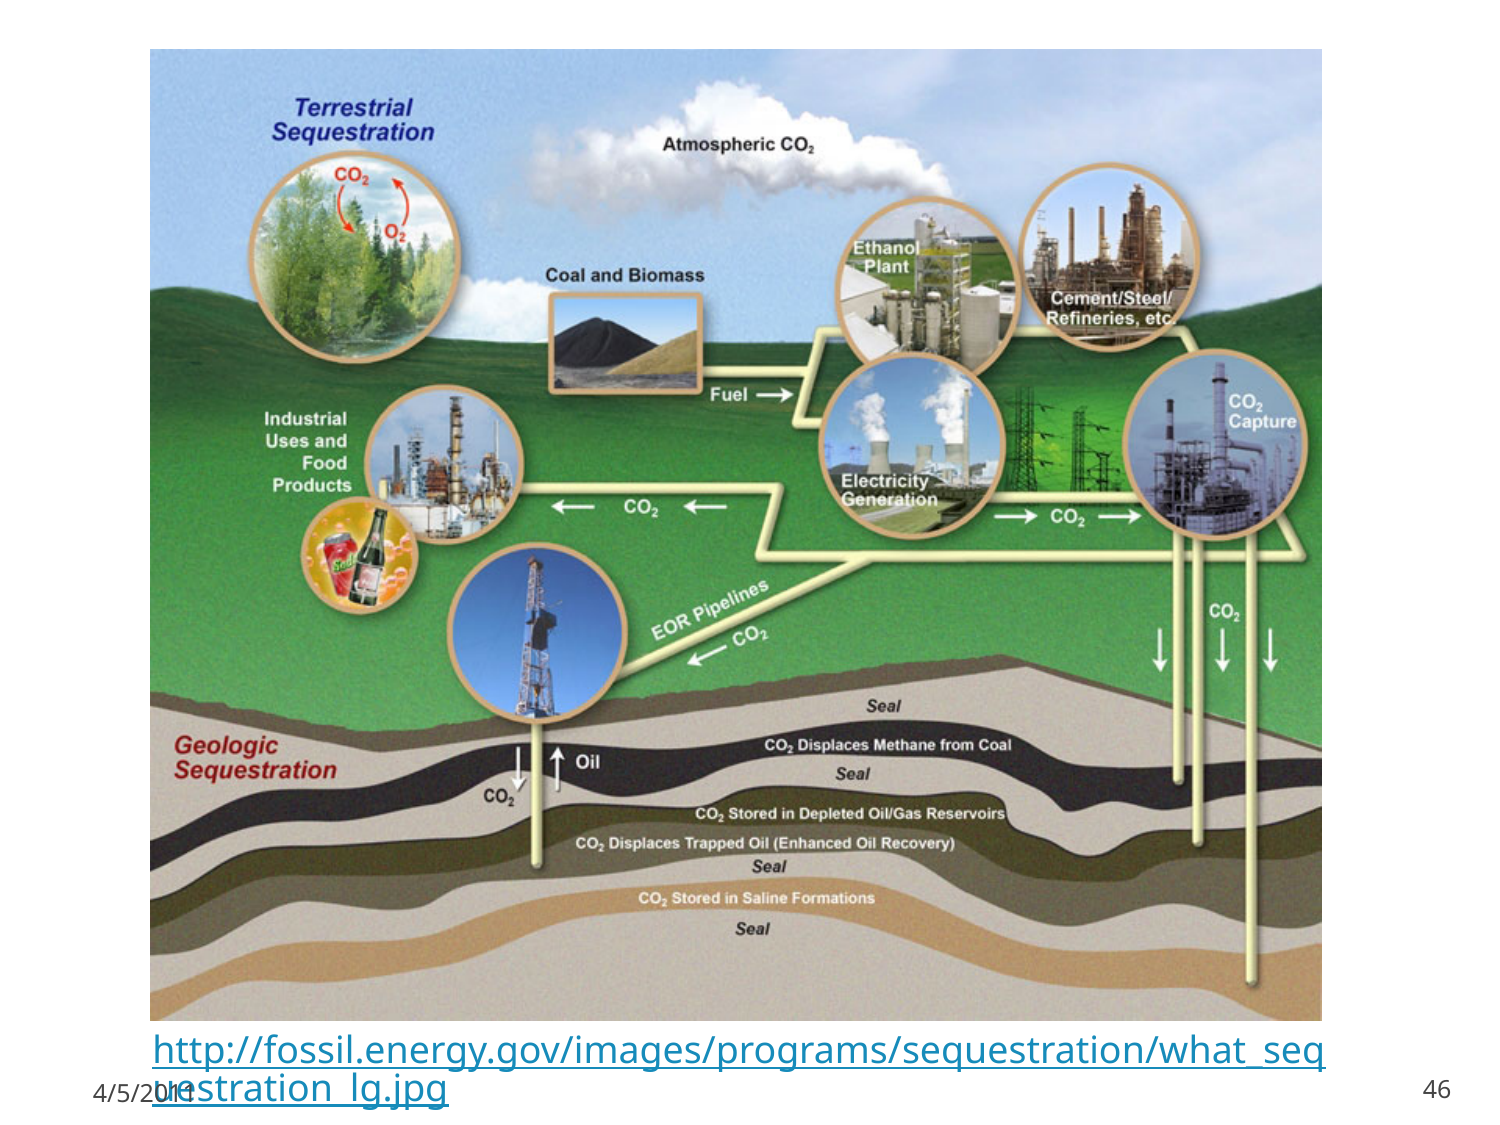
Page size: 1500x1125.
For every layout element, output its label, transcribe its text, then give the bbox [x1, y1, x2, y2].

slide_number 46 [1345, 1062, 1467, 1108]
picture [149, 49, 1322, 1021]
text_box http://fossil.energy.gov/images/programs/sequestration/what_sequestration_lg.jpg [137, 1018, 1363, 1085]
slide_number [75, 1062, 425, 1108]
